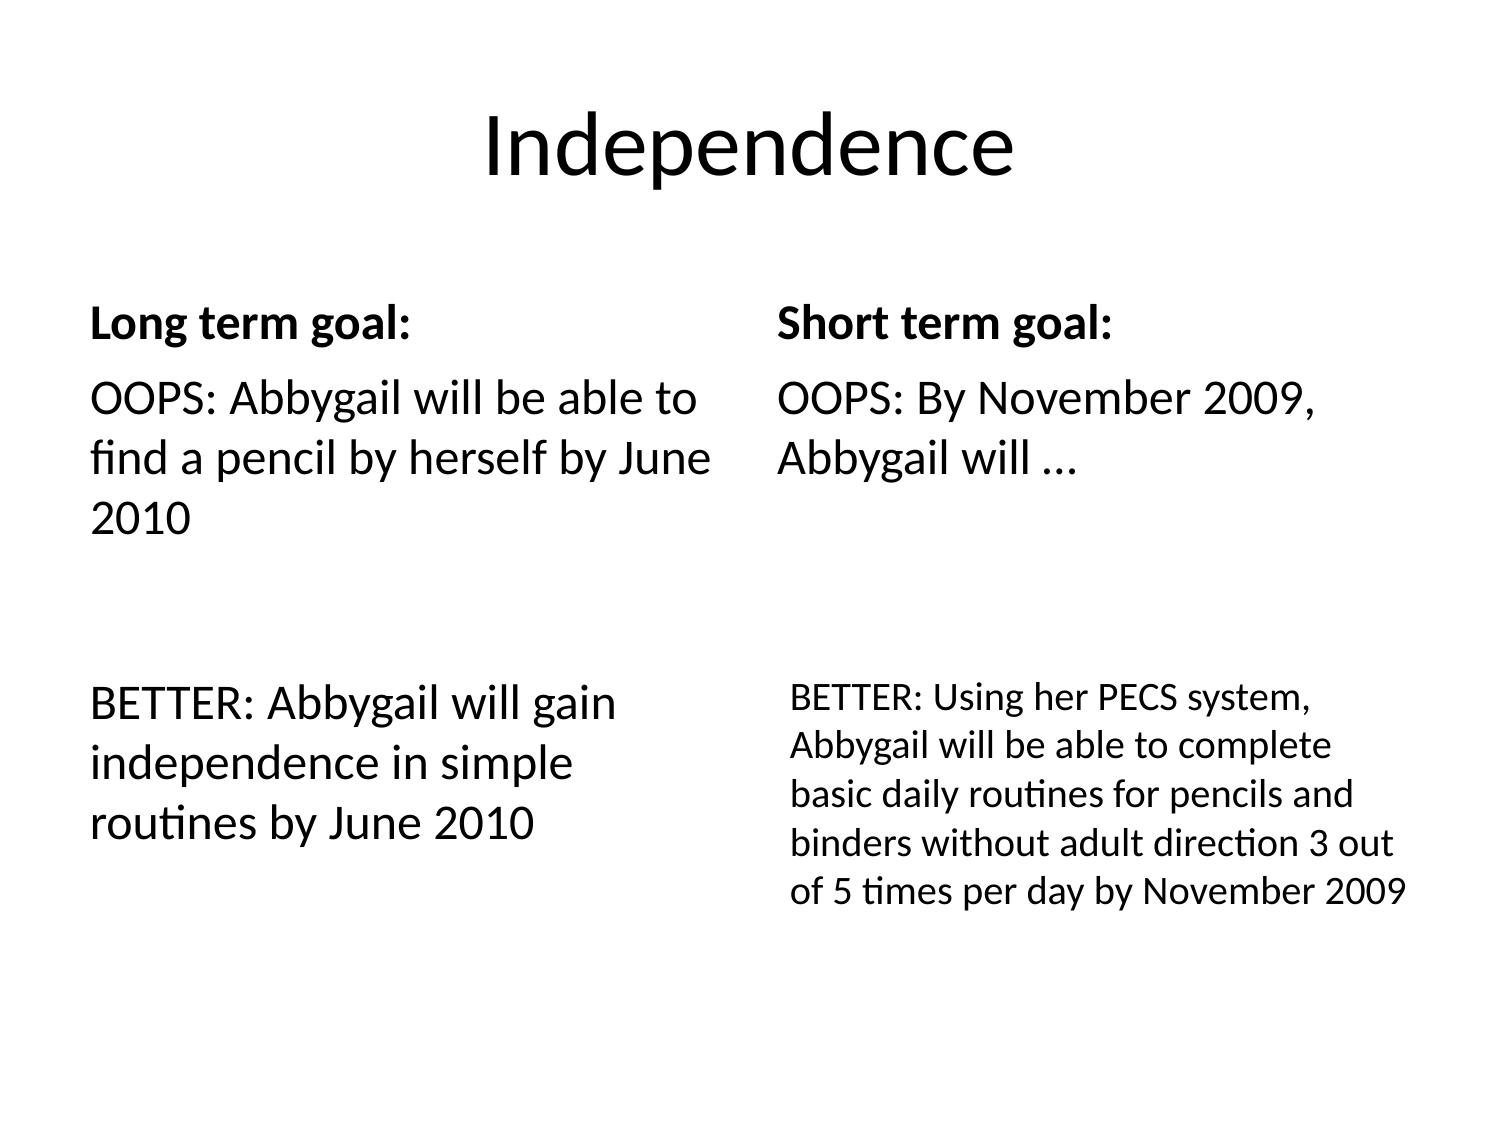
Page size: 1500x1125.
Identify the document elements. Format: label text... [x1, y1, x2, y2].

list OOPS: Abbygail will be able to find a pencil by herself by June 2010 [74, 356, 738, 576]
list Long term goal: [74, 251, 738, 356]
list Short term goal: [761, 251, 1426, 356]
title Independence [74, 44, 1426, 233]
list OOPS: By November 2009, Abbygail will … [761, 356, 1426, 551]
text_box BETTER: Abbygail will gain independence in simple routines by June 2010 [75, 662, 738, 881]
text_box BETTER: Using her PECS system, Abbygail will be able to complete basic daily routines for pencils and binders without adult direction 3 out of 5 times per day by November 2009 [774, 662, 1438, 950]
